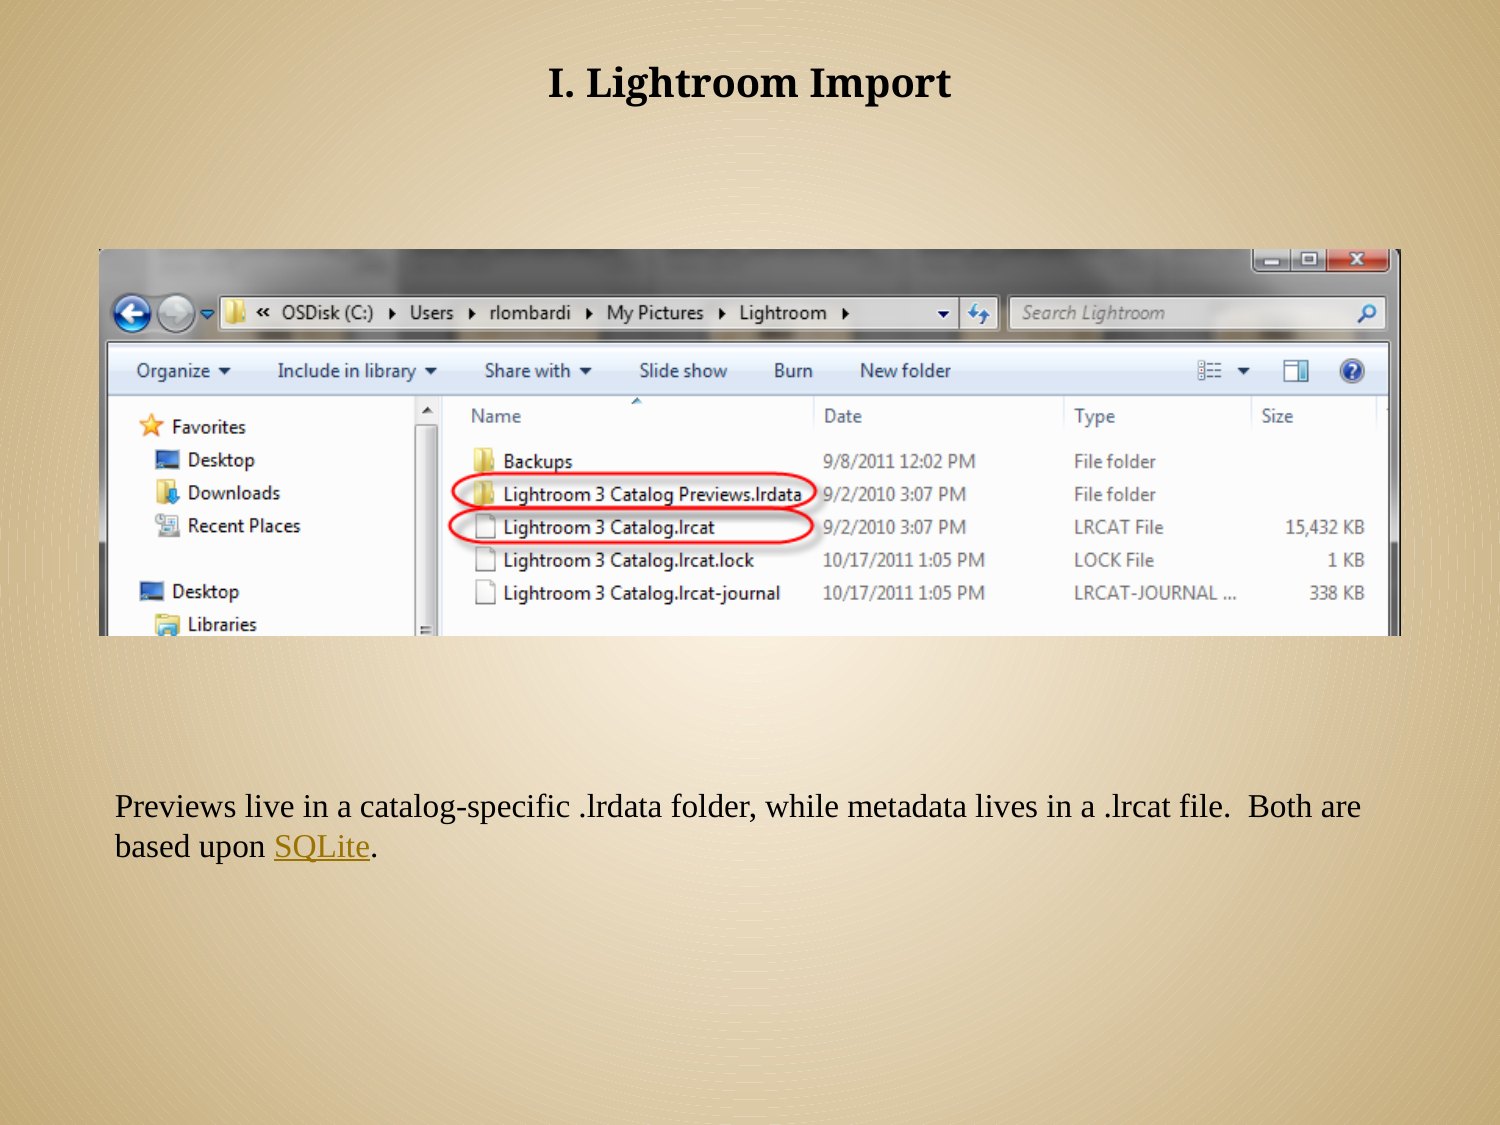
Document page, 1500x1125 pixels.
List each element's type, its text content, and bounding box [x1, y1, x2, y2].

picture [99, 249, 1401, 636]
text_box Previews live in a catalog-specific .lrdata folder, while metadata lives in a .lrcat file. Both are based upon SQLite. [99, 776, 1413, 872]
title I. Lightroom Import [112, 50, 1388, 113]
